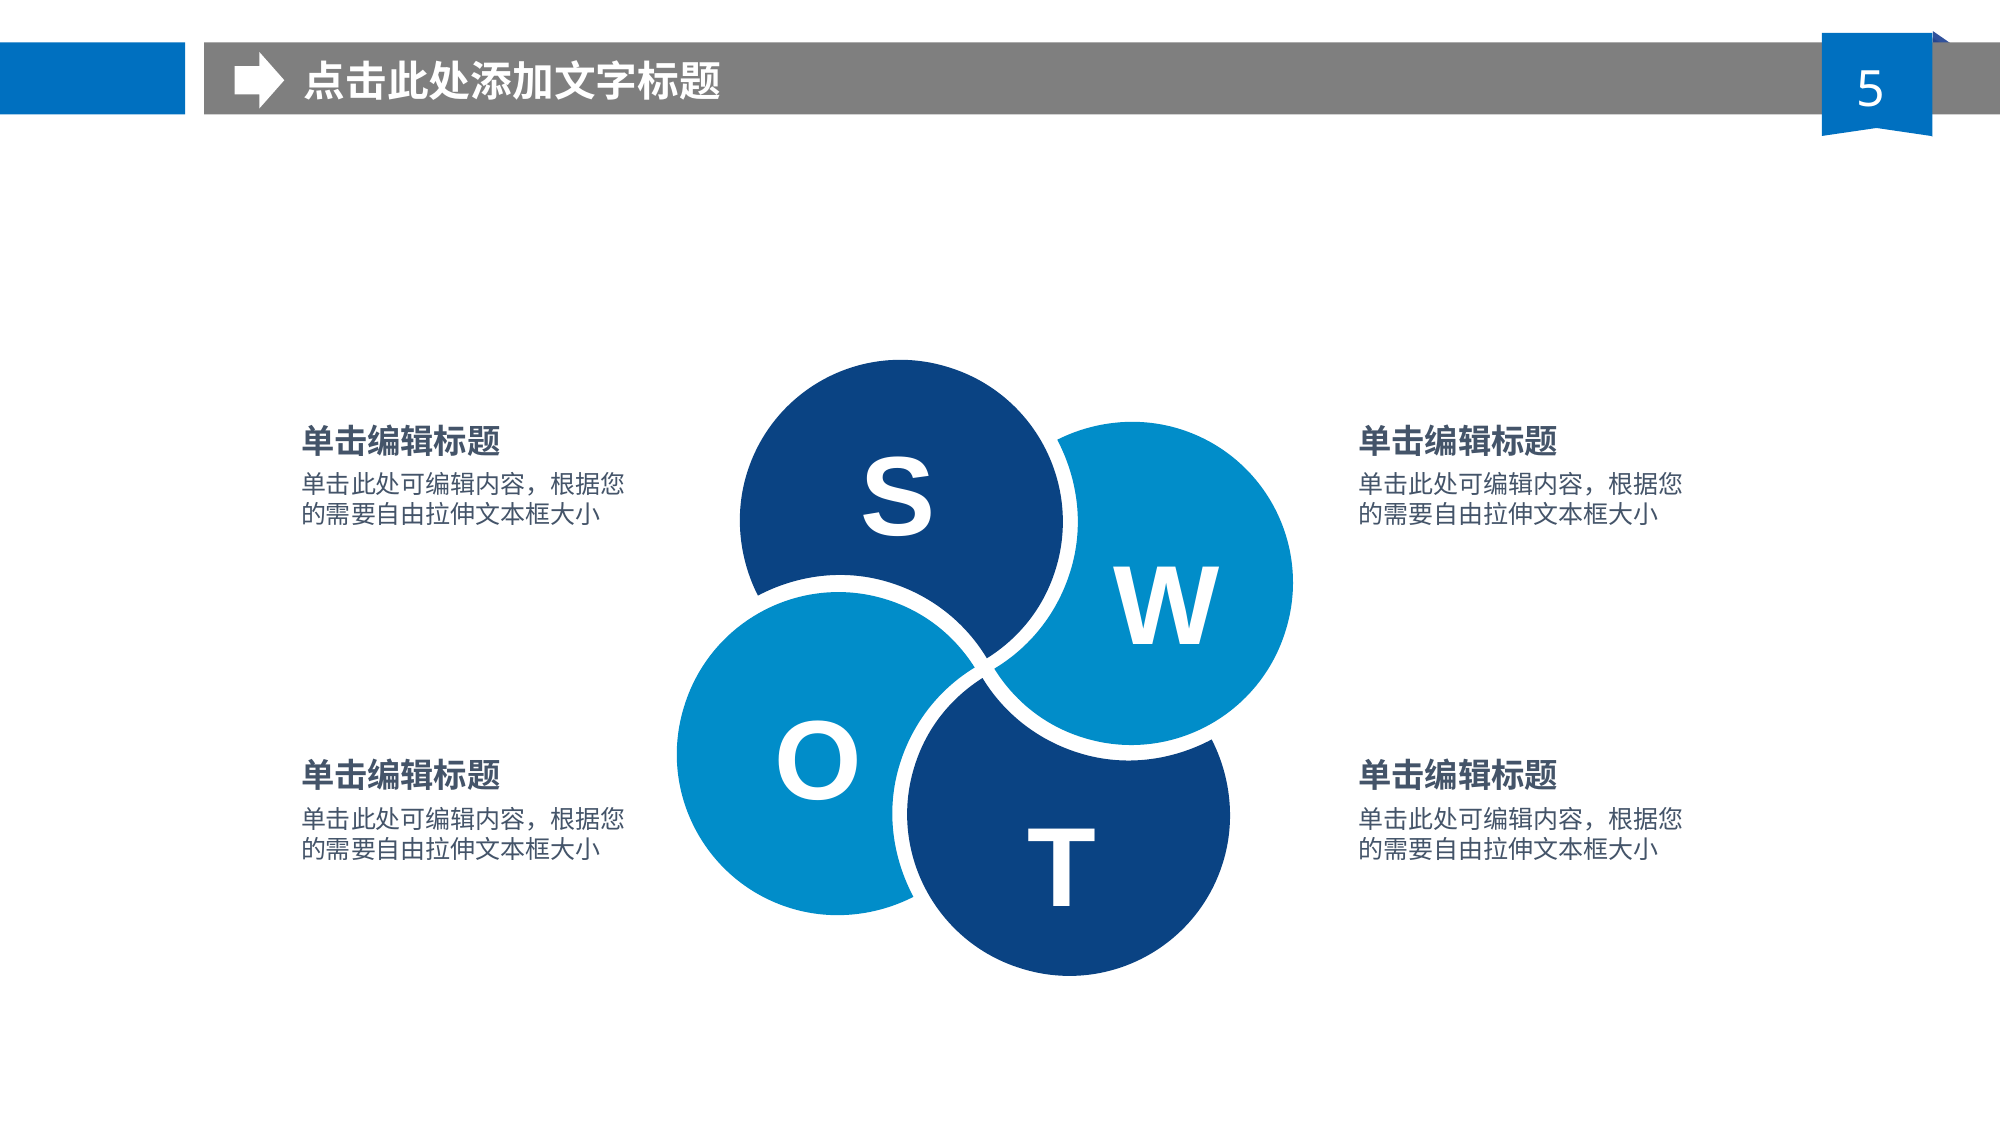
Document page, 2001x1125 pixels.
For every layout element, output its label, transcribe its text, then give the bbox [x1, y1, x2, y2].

text_box 单击编辑标题 [1358, 754, 1742, 795]
text_box [908, 678, 1231, 976]
text_box 单击此处可编辑内容，根据您的需要自由拉伸文本框大小 [1358, 803, 1692, 864]
text_box [1933, 42, 2000, 115]
text_box 单击编辑标题 [301, 754, 685, 795]
text_box W [1058, 521, 1275, 677]
text_box [1057, 421, 1294, 657]
text_box [994, 601, 1263, 746]
text_box 单击编辑标题 [1358, 420, 1742, 460]
text_box [1932, 31, 1949, 42]
text_box [0, 42, 186, 115]
text_box S [789, 413, 1006, 569]
text_box 点击此处添加文字标题 [288, 47, 753, 112]
text_box [204, 42, 1821, 115]
text_box 单击此处可编辑内容，根据您的需要自由拉伸文本框大小 [301, 468, 635, 529]
text_box T [953, 784, 1171, 939]
text_box [739, 359, 1063, 659]
text_box 单击此处可编辑内容，根据您的需要自由拉伸文本框大小 [301, 803, 635, 864]
text_box 单击此处可编辑内容，根据您的需要自由拉伸文本框大小 [1358, 468, 1692, 529]
text_box [1821, 32, 1933, 136]
text_box 5 [1822, 49, 1933, 193]
text_box O [709, 677, 927, 832]
text_box [676, 592, 975, 916]
text_box [234, 52, 285, 109]
text_box 单击编辑标题 [301, 420, 685, 460]
